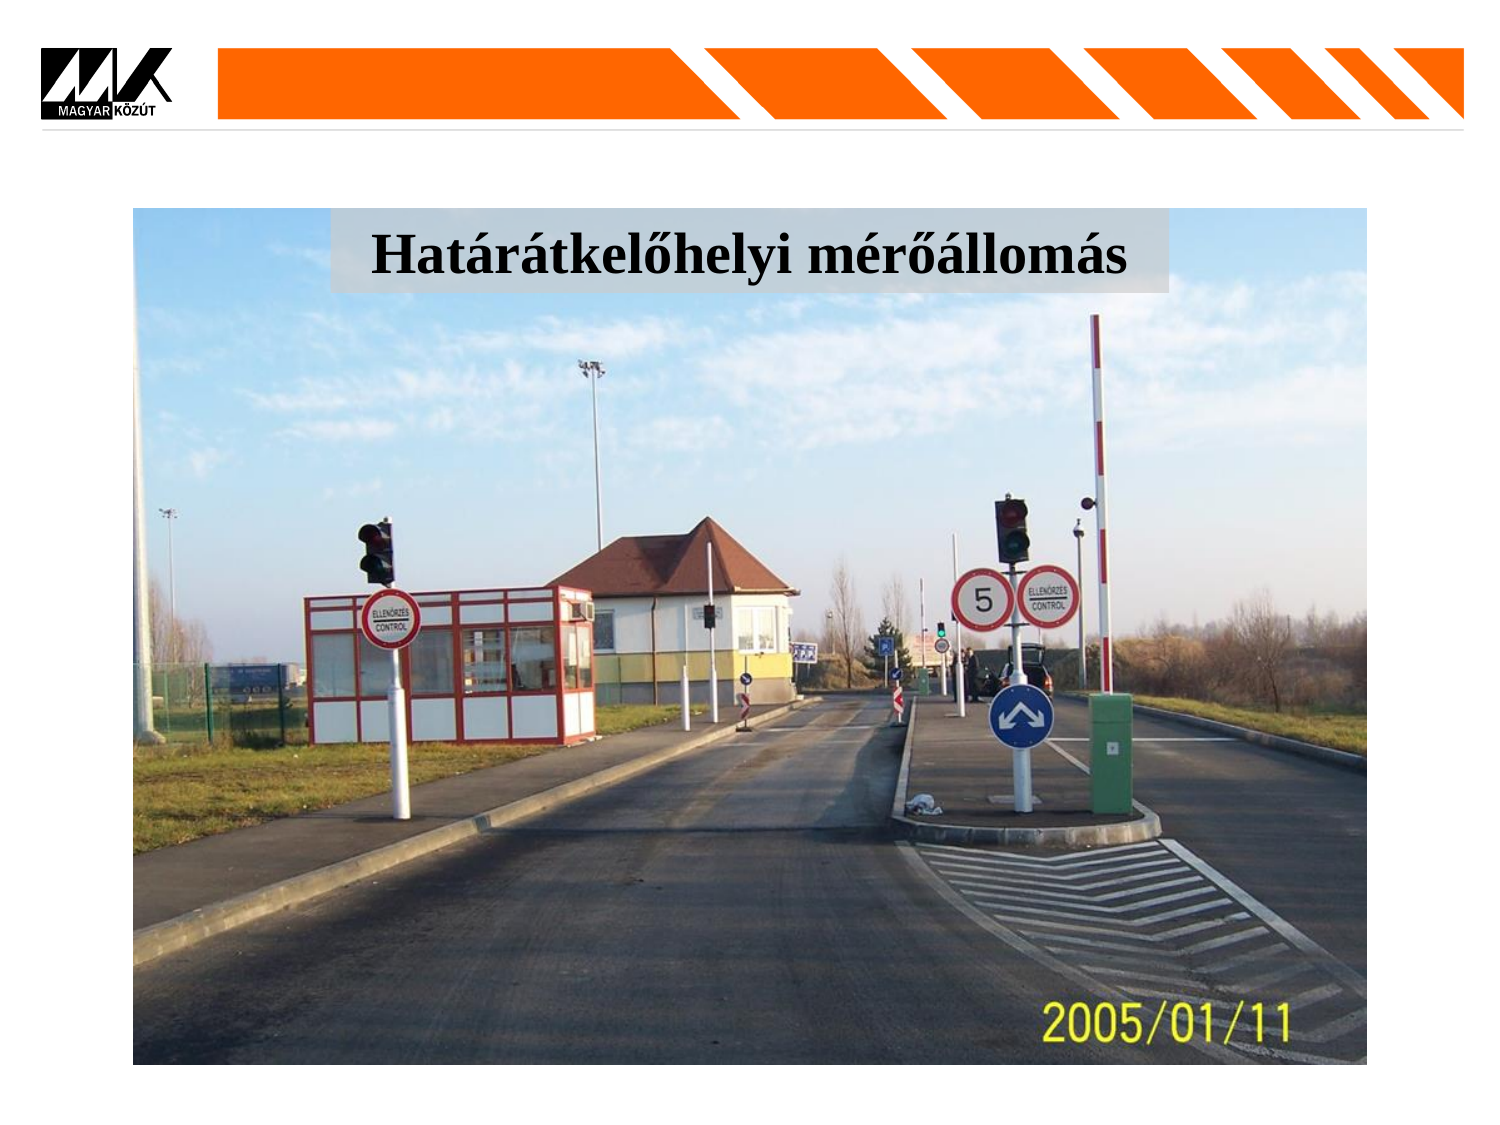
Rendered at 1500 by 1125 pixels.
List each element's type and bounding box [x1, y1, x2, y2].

picture [133, 207, 1367, 1065]
picture [41, 30, 1484, 136]
